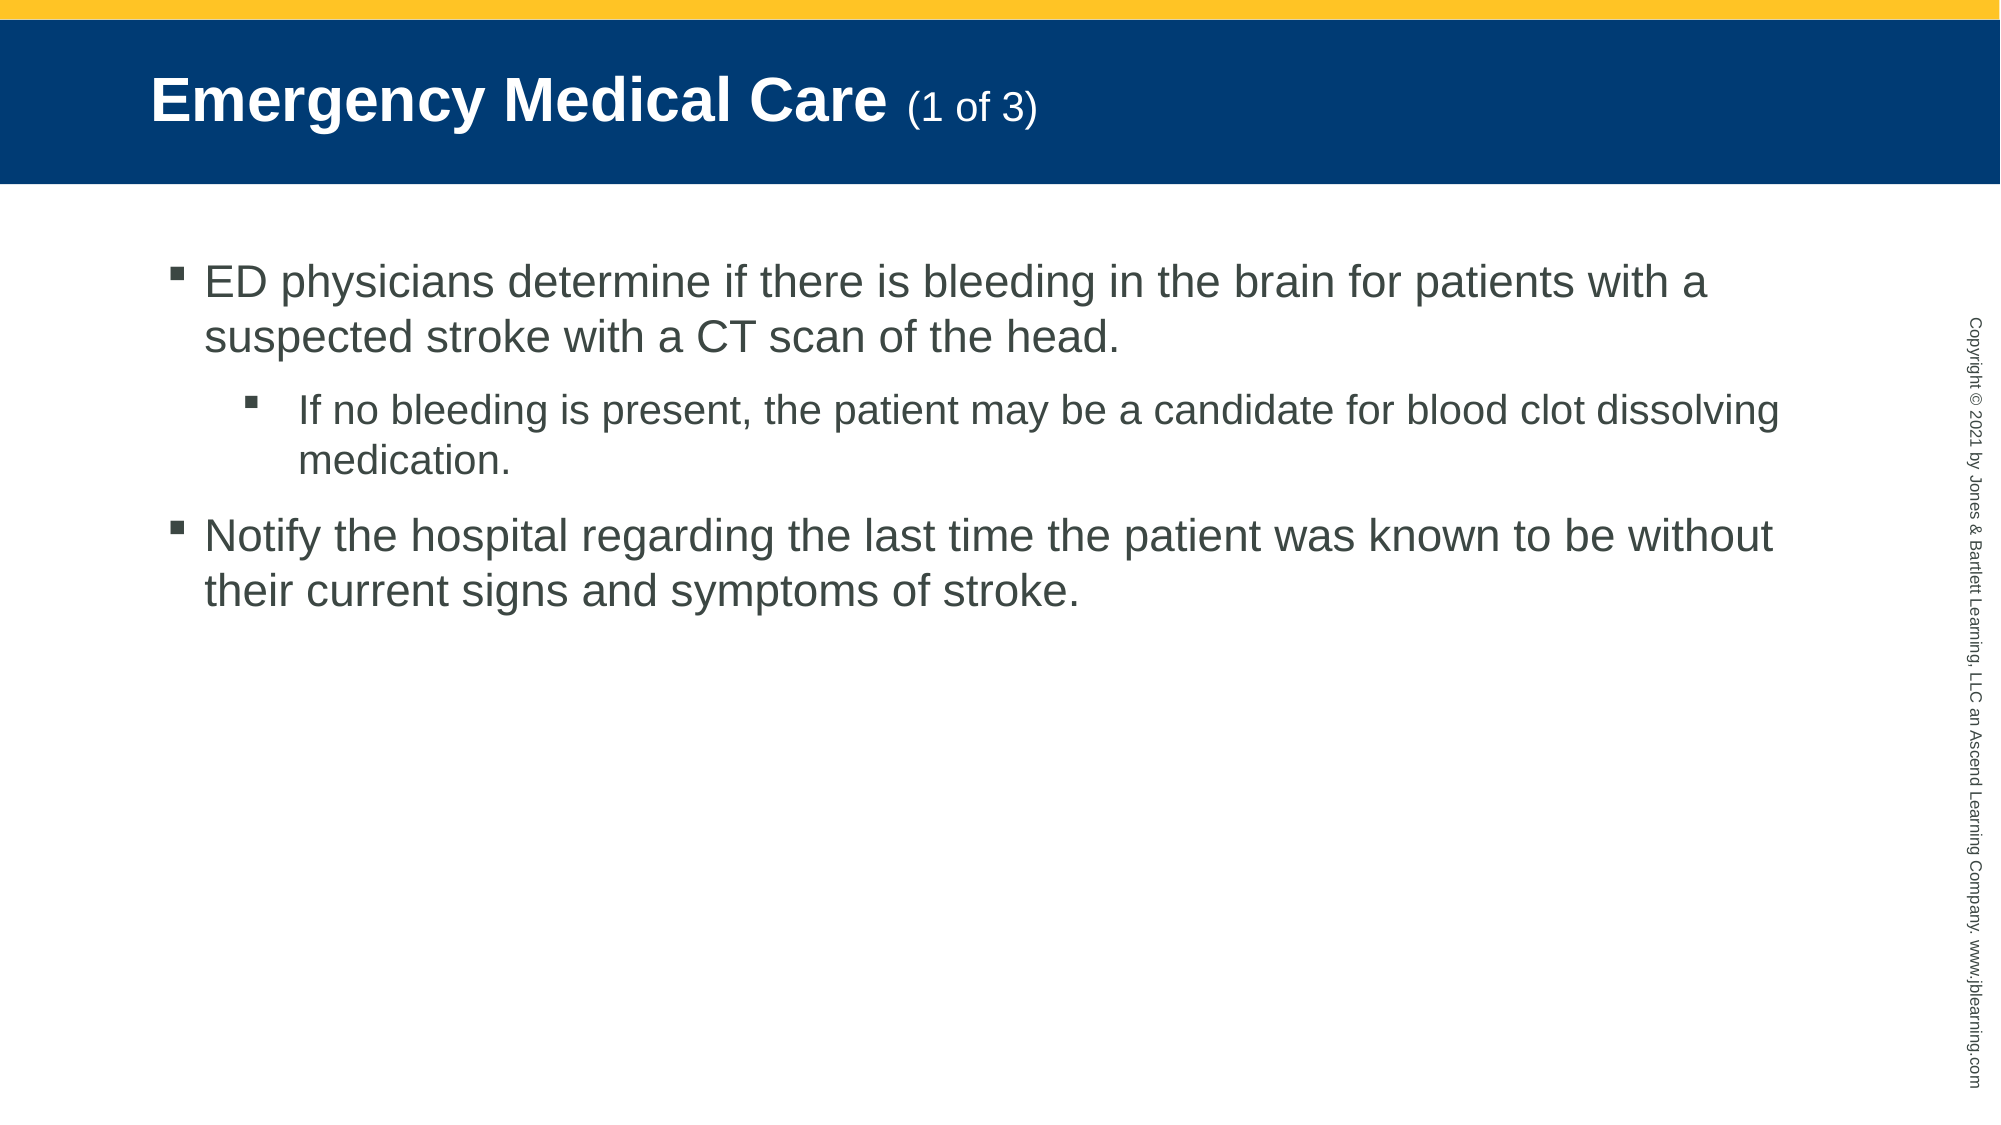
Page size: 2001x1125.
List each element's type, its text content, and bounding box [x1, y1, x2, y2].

title Emergency Medical Care (1 of 3) [0, 19, 2000, 185]
list ED physicians determine if there is bleeding in the brain for patients with a suspected stroke with a CT scan of the head. If no bleeding is present, the patient may be a candidate for blood clot dissolving medication. Notify the hospital regarding the last time the patient was known to be without their current signs and symptoms of stroke. [151, 244, 1840, 1016]
